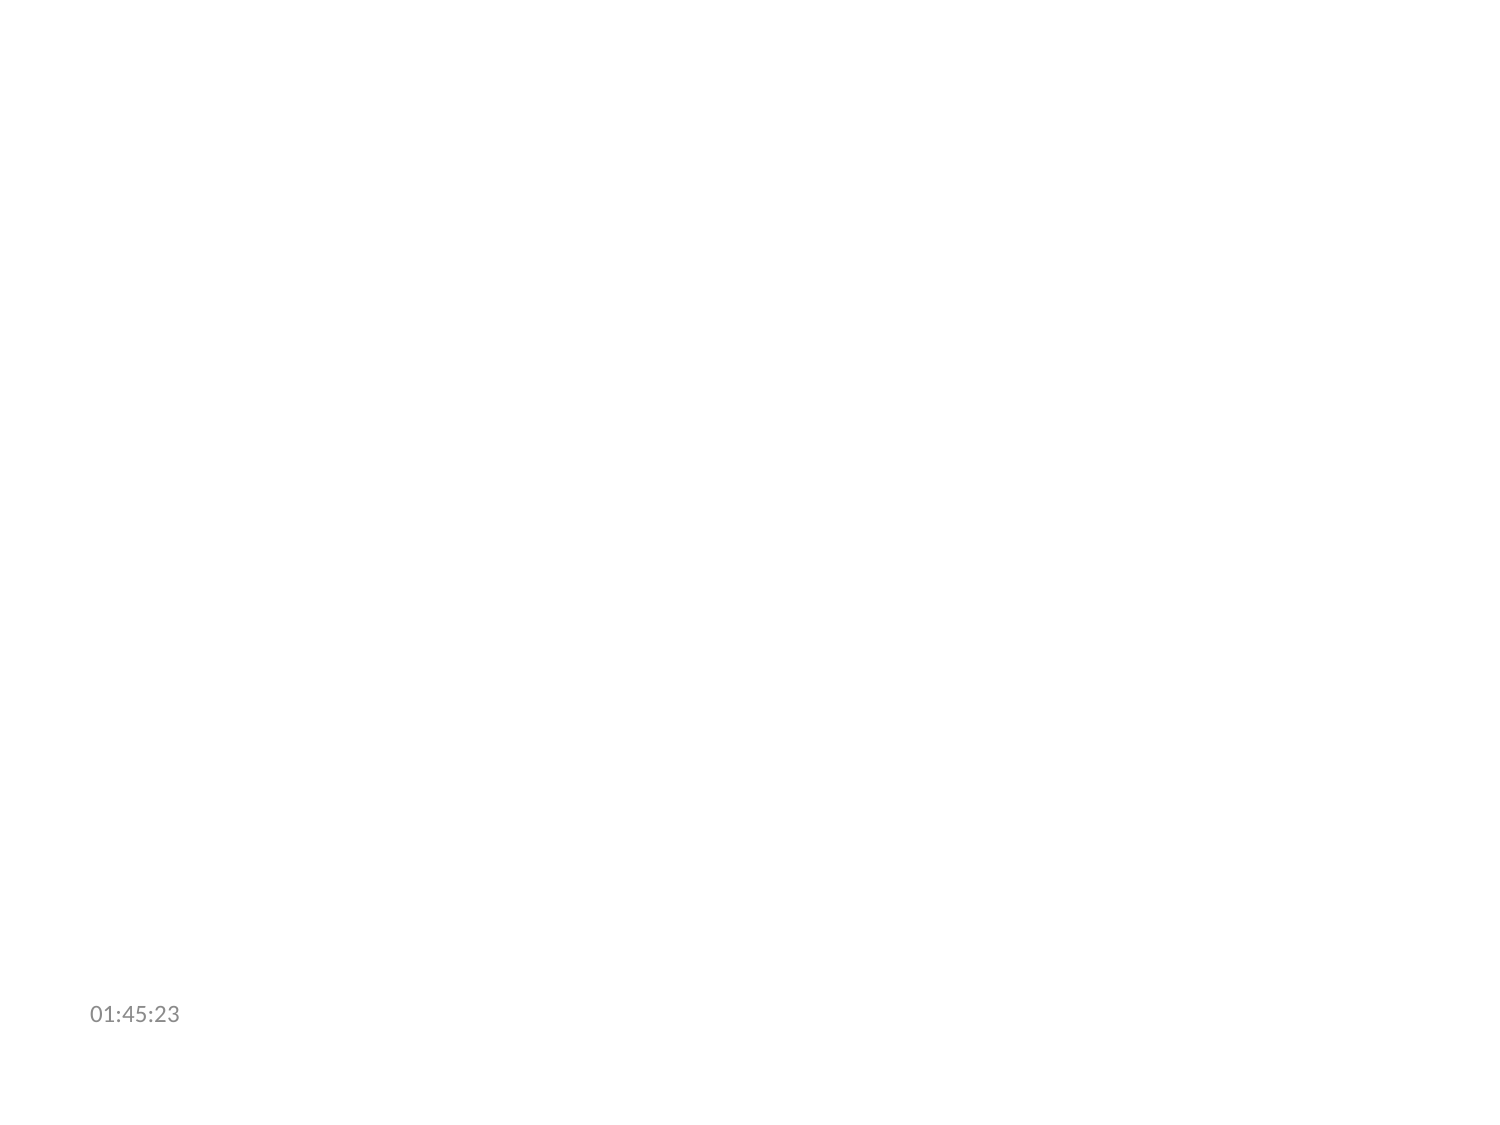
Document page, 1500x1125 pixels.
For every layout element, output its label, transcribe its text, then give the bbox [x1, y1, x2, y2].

text_box 15:35:09 [75, 982, 425, 1043]
